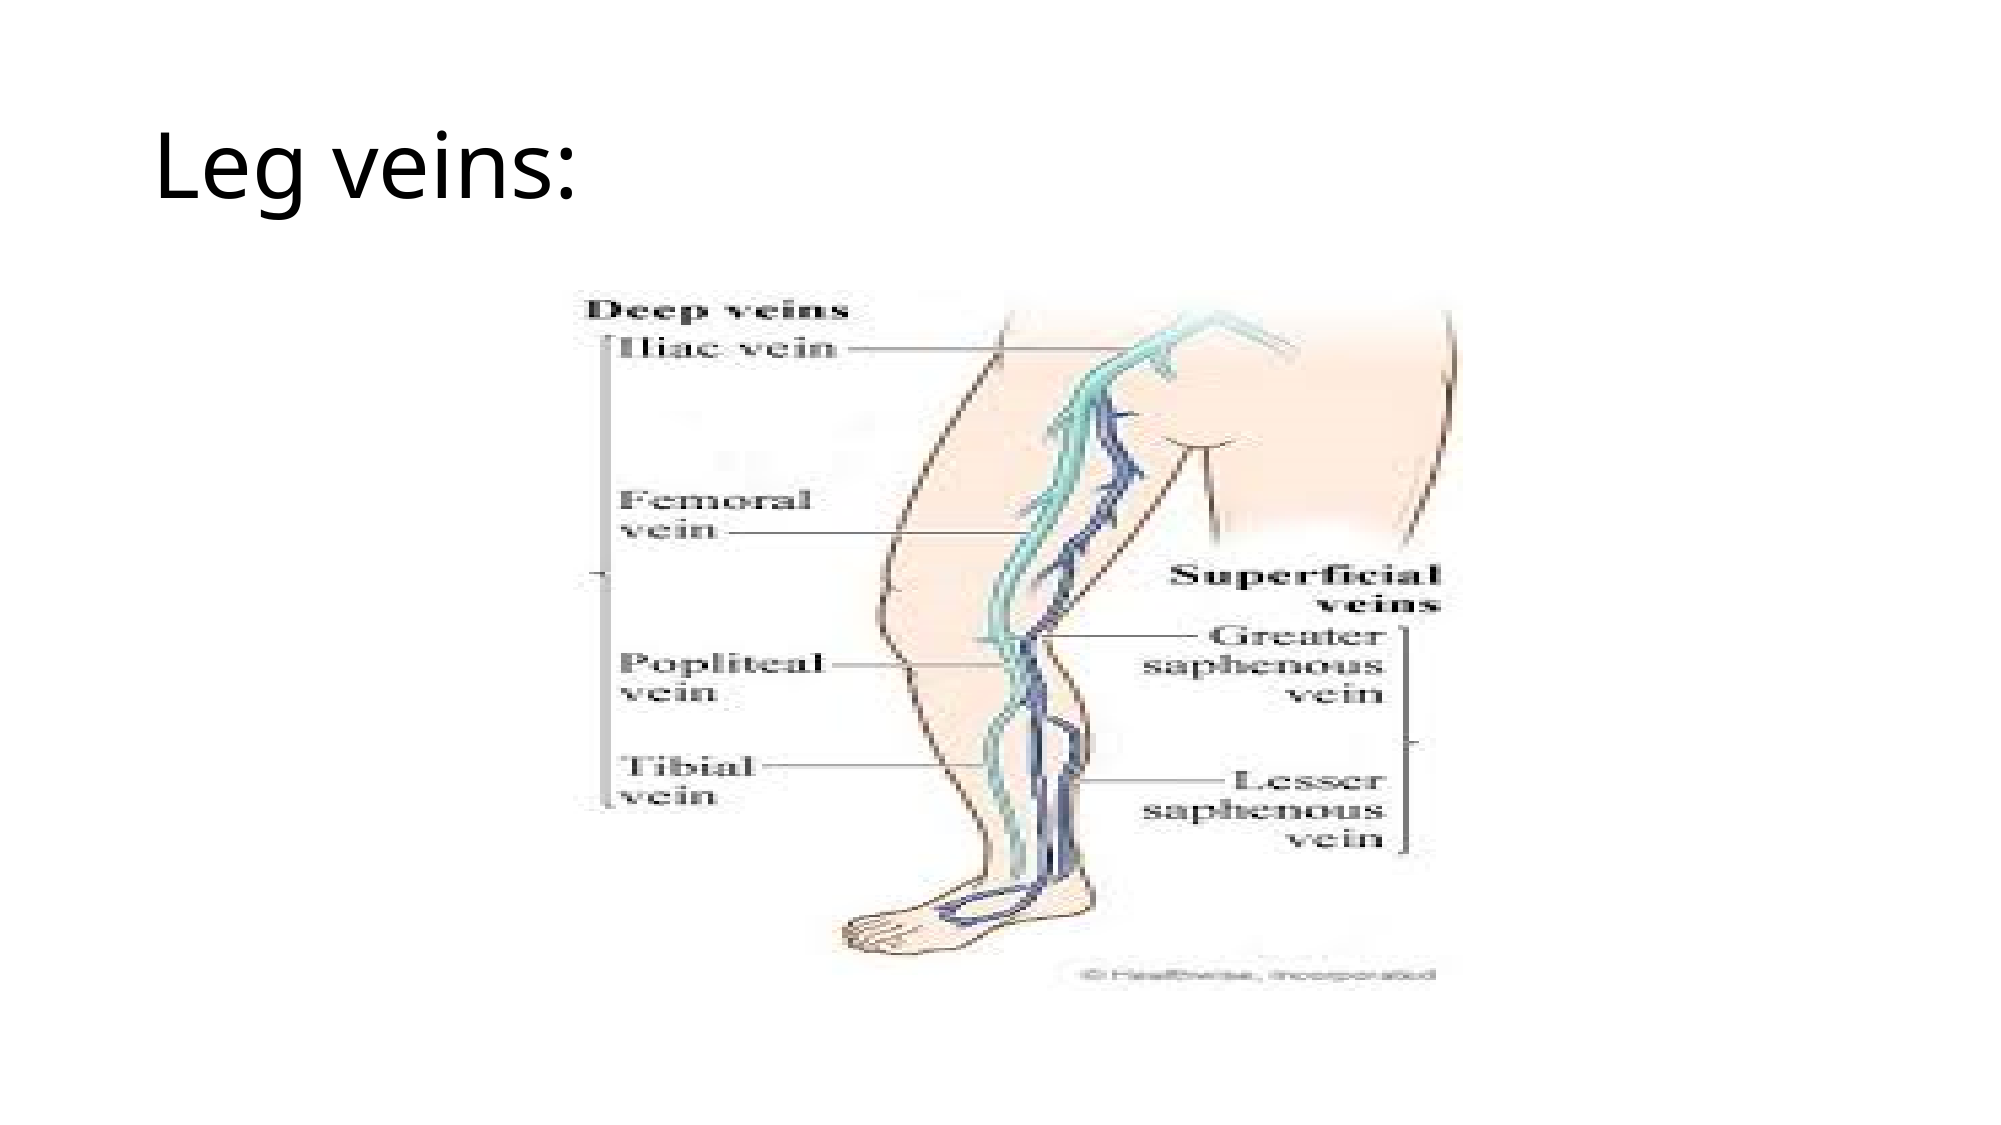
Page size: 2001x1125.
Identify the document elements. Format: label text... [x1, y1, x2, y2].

title Leg veins: [137, 59, 1863, 278]
picture [487, 290, 1463, 991]
